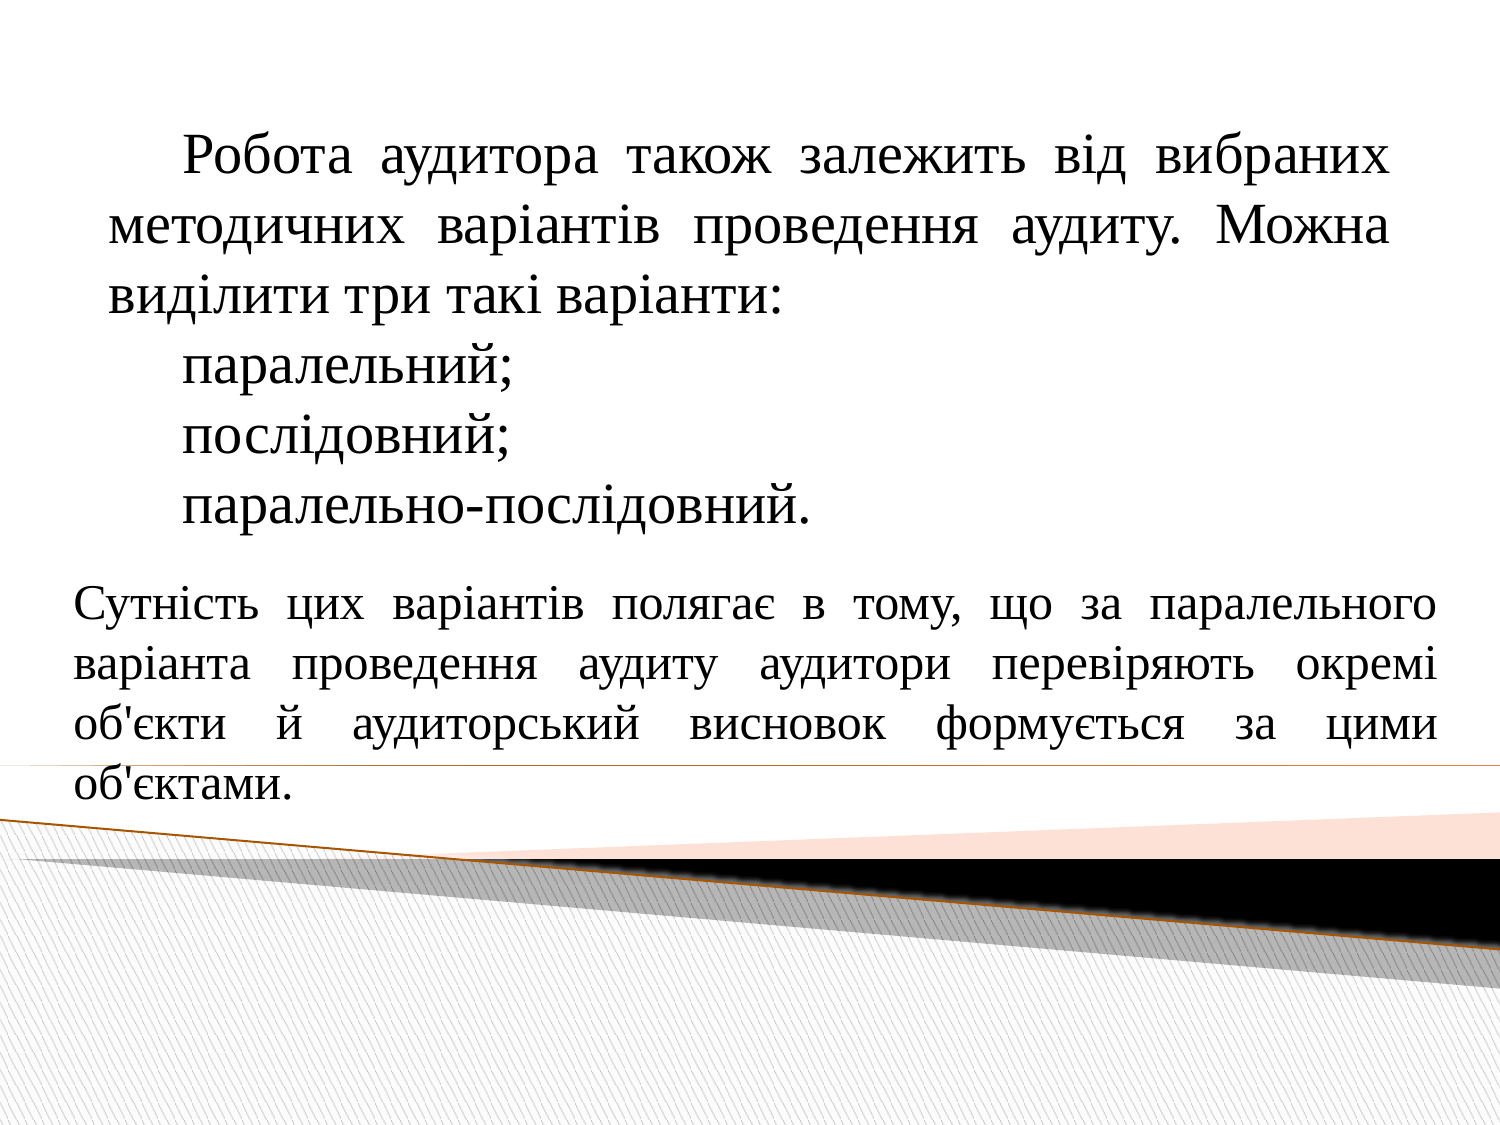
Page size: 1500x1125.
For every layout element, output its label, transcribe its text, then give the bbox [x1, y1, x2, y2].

text_box Робота аудитора також залежить від вибраних методичних варіантів проведення аудиту. Можна виділити три такі варіанти: паралельний; послідовний; паралельно-послідовний. [93, 107, 1407, 543]
text_box Сутність цих варіантів полягає в тому, що за паралельного варіанта проведення аудиту аудитори перевіряють окремі об'єкти й аудиторський висновок формується за цими об'єктами. [58, 562, 1453, 818]
